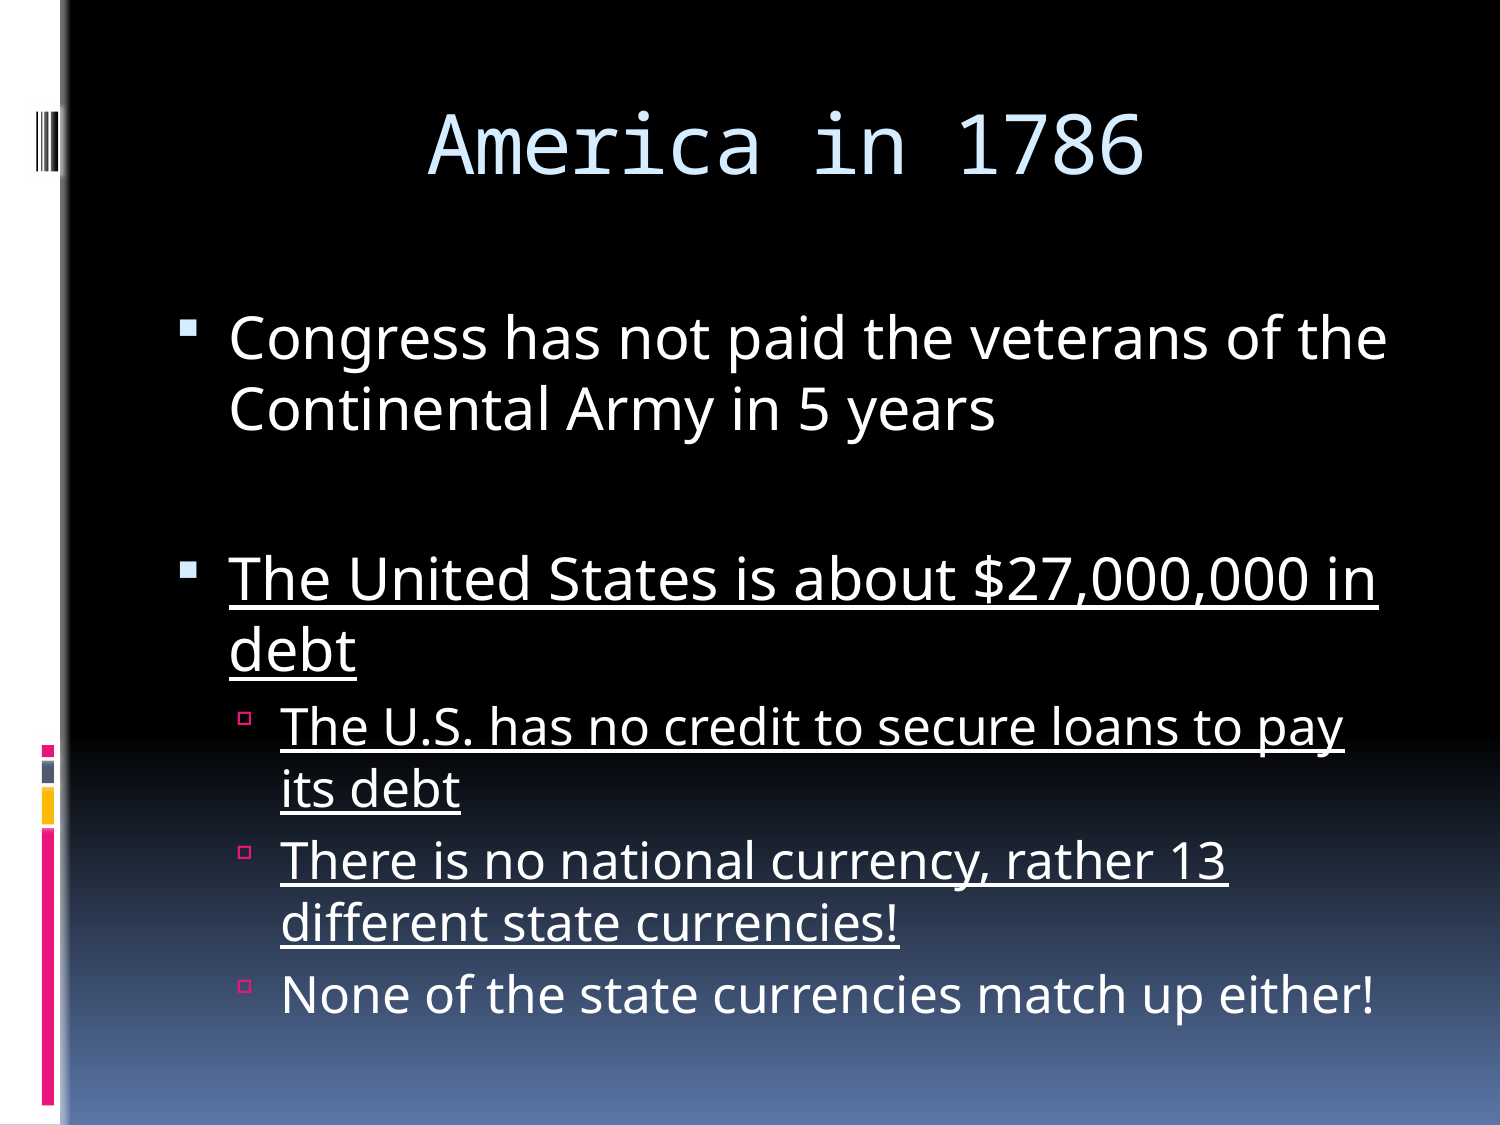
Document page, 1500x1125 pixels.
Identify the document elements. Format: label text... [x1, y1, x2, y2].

list Congress has not paid the veterans of the Continental Army in 5 years The United States is about $27,000,000 in debt The U.S. has no credit to secure loans to pay its debt There is no national currency, rather 13 different state currencies! None of the state currencies match up either! [150, 292, 1425, 1043]
title America in 1786 [150, 83, 1425, 234]
